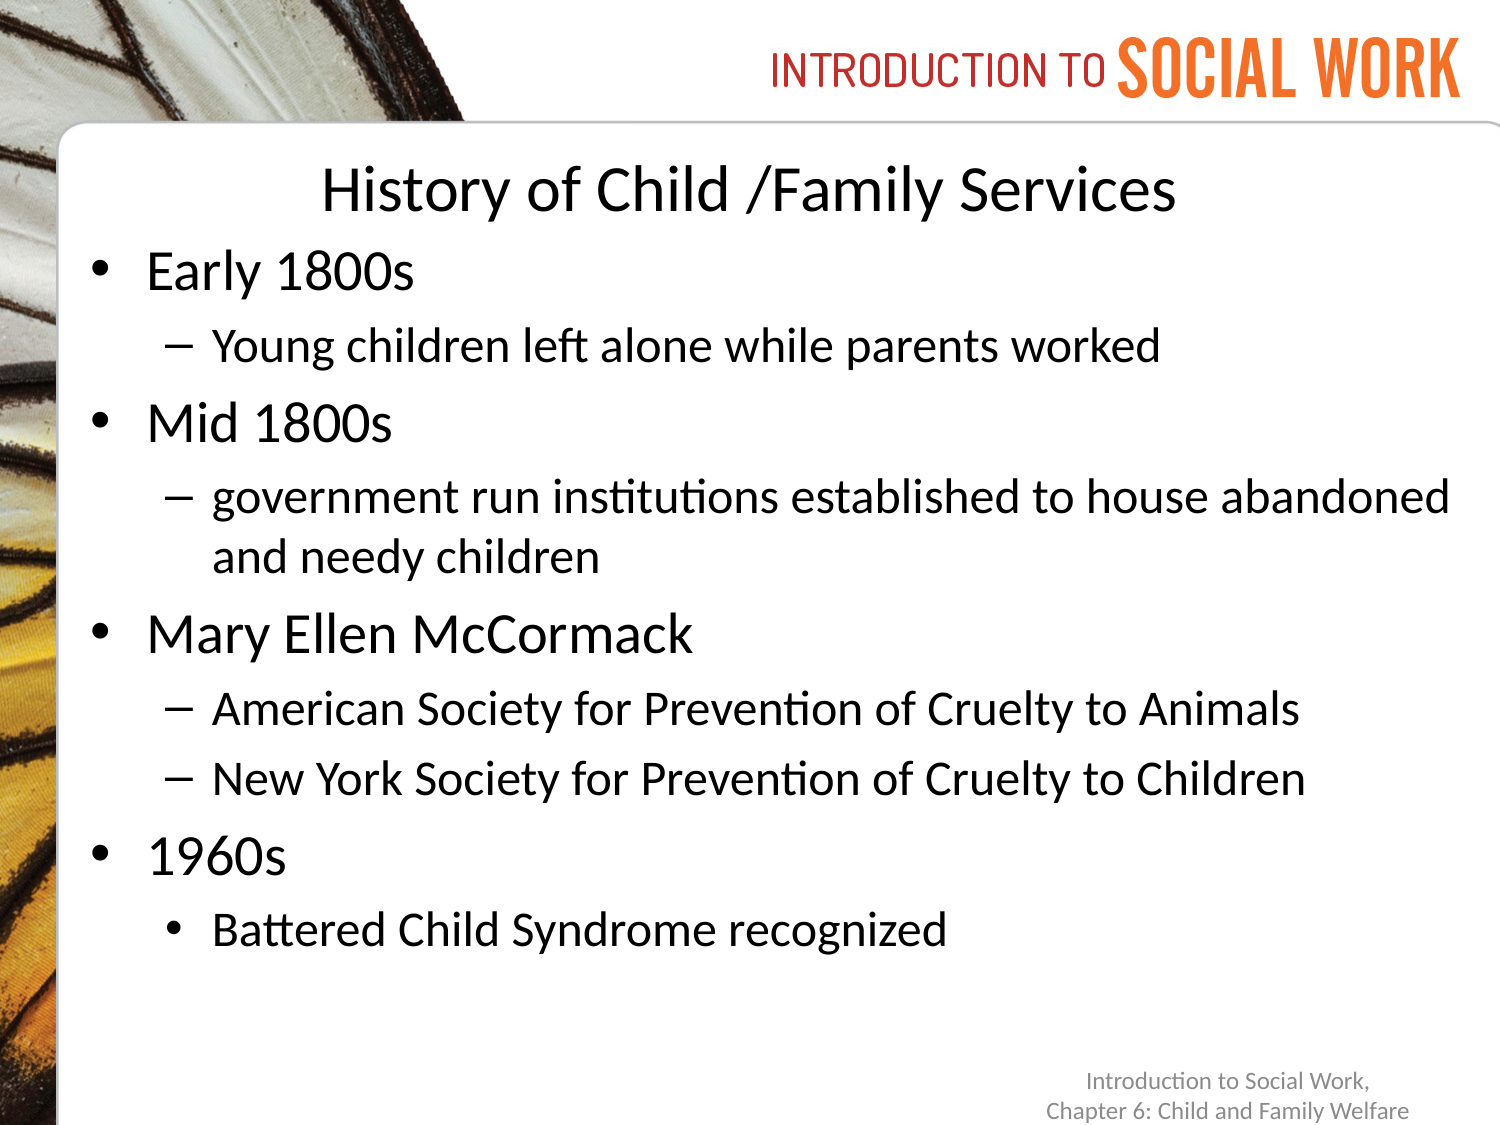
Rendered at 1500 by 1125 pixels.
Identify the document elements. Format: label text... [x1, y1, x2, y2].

picture [0, 0, 1500, 1125]
list Early 1800s Young children left alone while parents worked Mid 1800s government run institutions established to house abandoned and needy children Mary Ellen McCormack American Society for Prevention of Cruelty to Animals New York Society for Prevention of Cruelty to Children 1960s Battered Child Syndrome recognized [75, 224, 1500, 1050]
footer Introduction to Social Work, Chapter 6: Child and Family Welfare [987, 1065, 1475, 1125]
title History of Child /Family Services [75, 137, 1425, 224]
